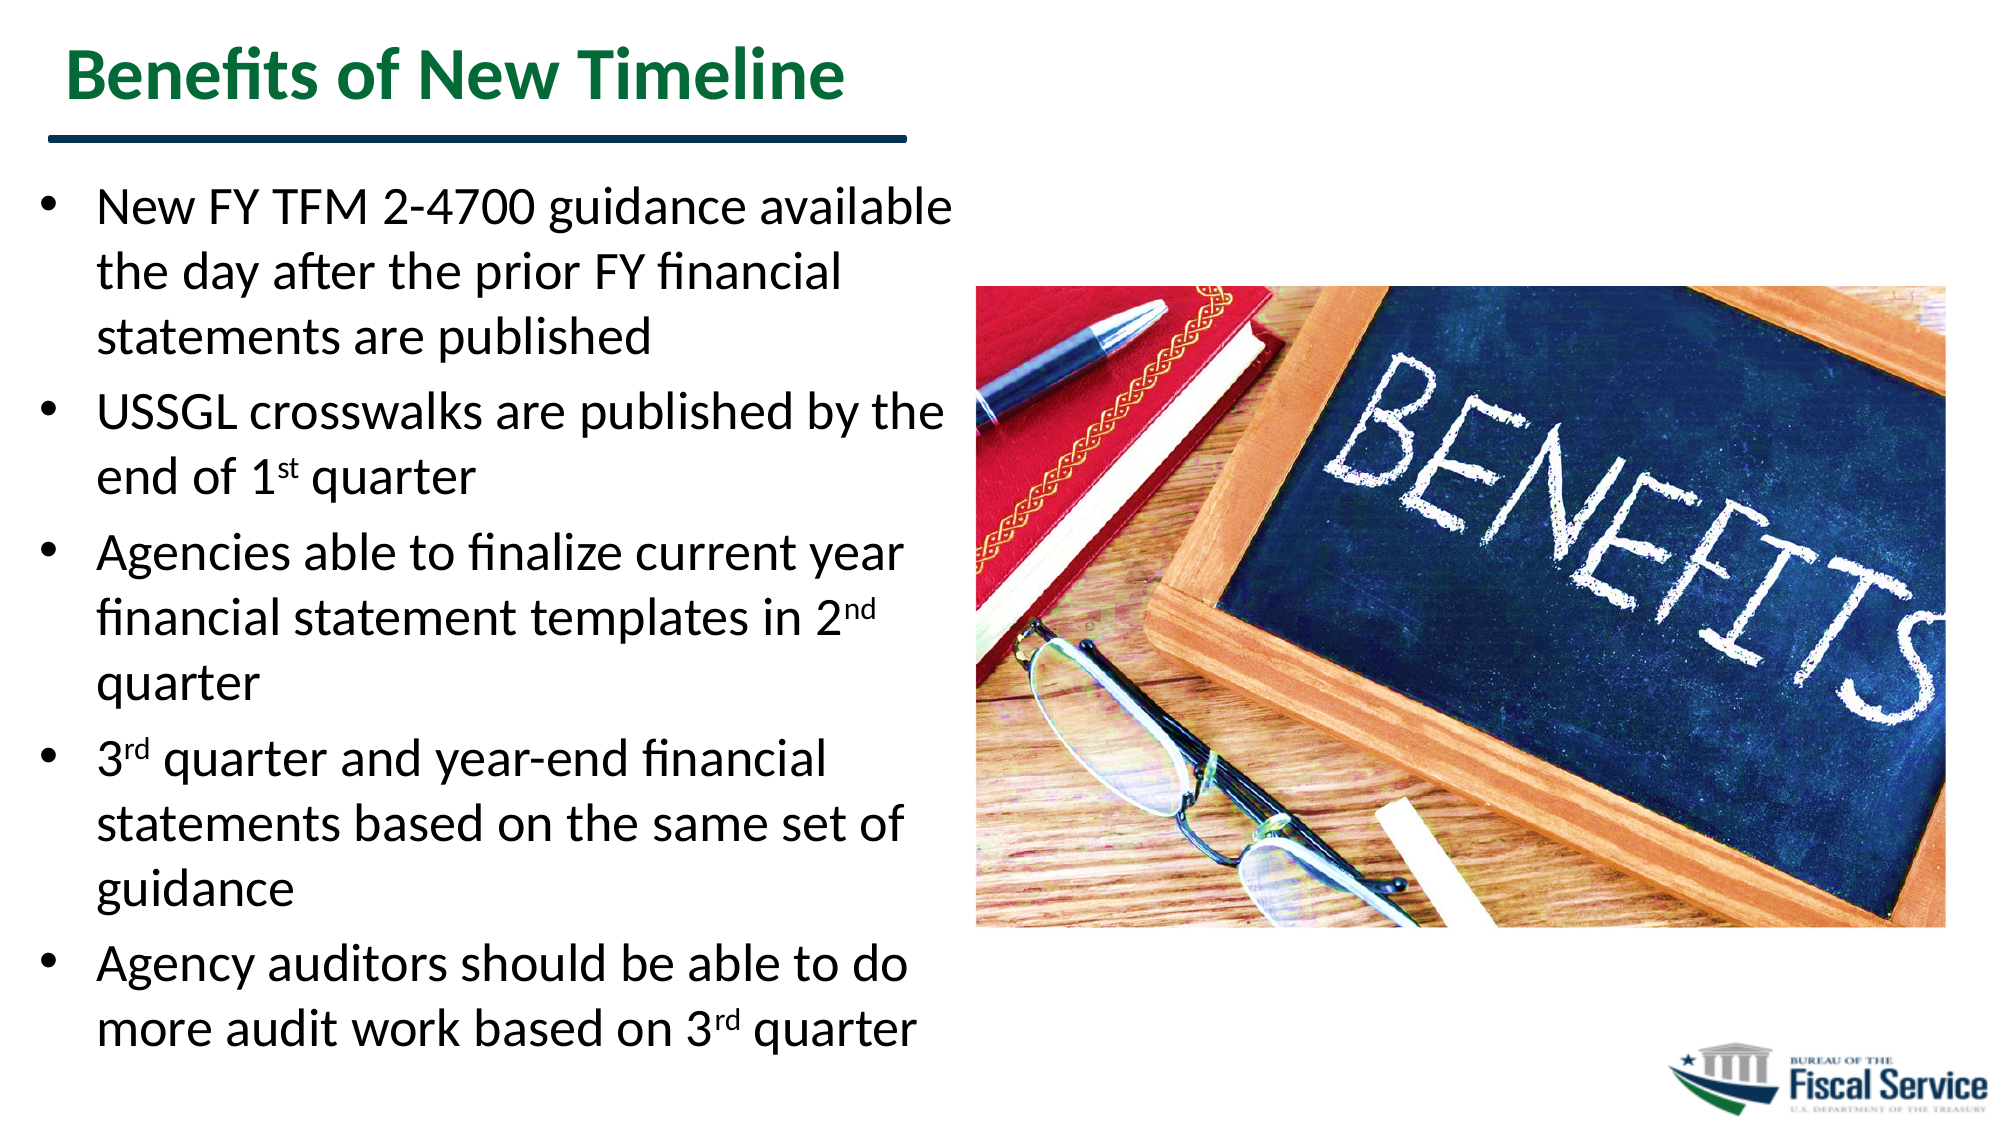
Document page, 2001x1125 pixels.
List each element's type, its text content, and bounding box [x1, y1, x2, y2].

text_box [48, 135, 907, 143]
text_box Benefits of New Timeline [50, 24, 1950, 138]
picture [974, 286, 1946, 976]
picture [1660, 1038, 2000, 1125]
text_box New FY TFM 2-4700 guidance available the day after the prior FY financial statements are published USSGL crosswalks are published by the end of 1st quarter Agencies able to finalize current year financial statement templates in 2nd quarter 3rd quarter and year-end financial statements based on the same set of guidance Agency auditors should be able to do more audit work based on 3rd quarter [24, 162, 1038, 863]
